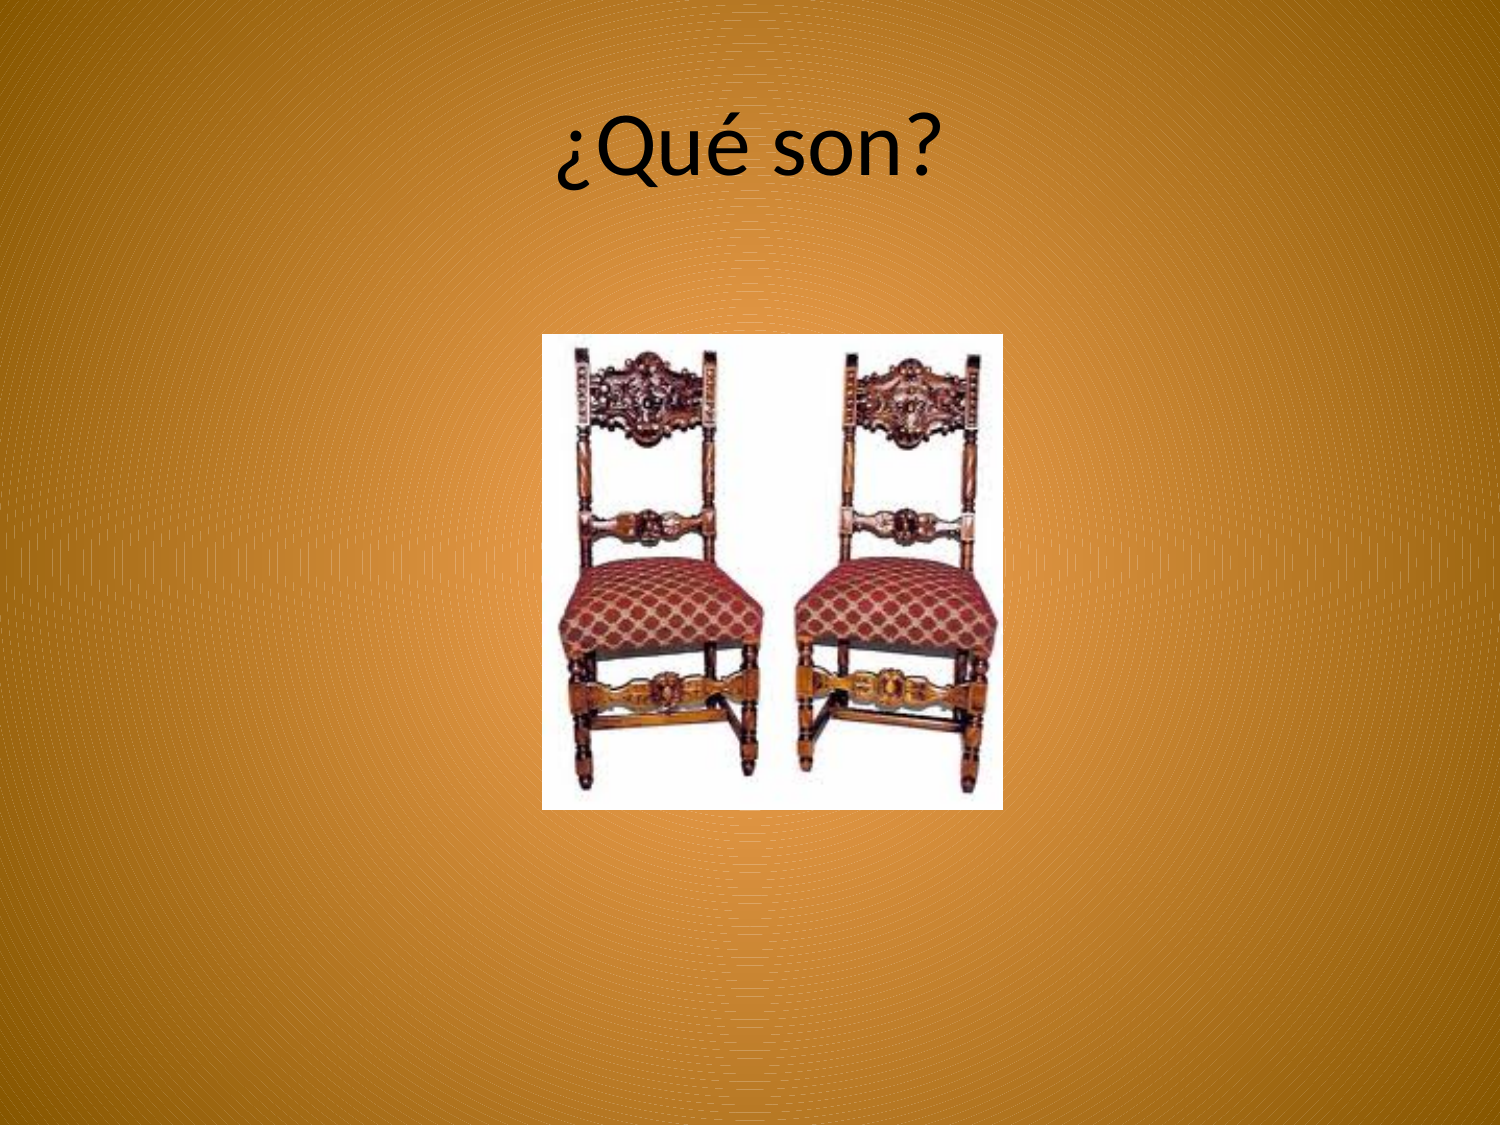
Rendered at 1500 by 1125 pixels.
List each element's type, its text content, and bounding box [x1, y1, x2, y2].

picture [541, 333, 1003, 810]
title ¿Qué son? [75, 45, 1425, 233]
